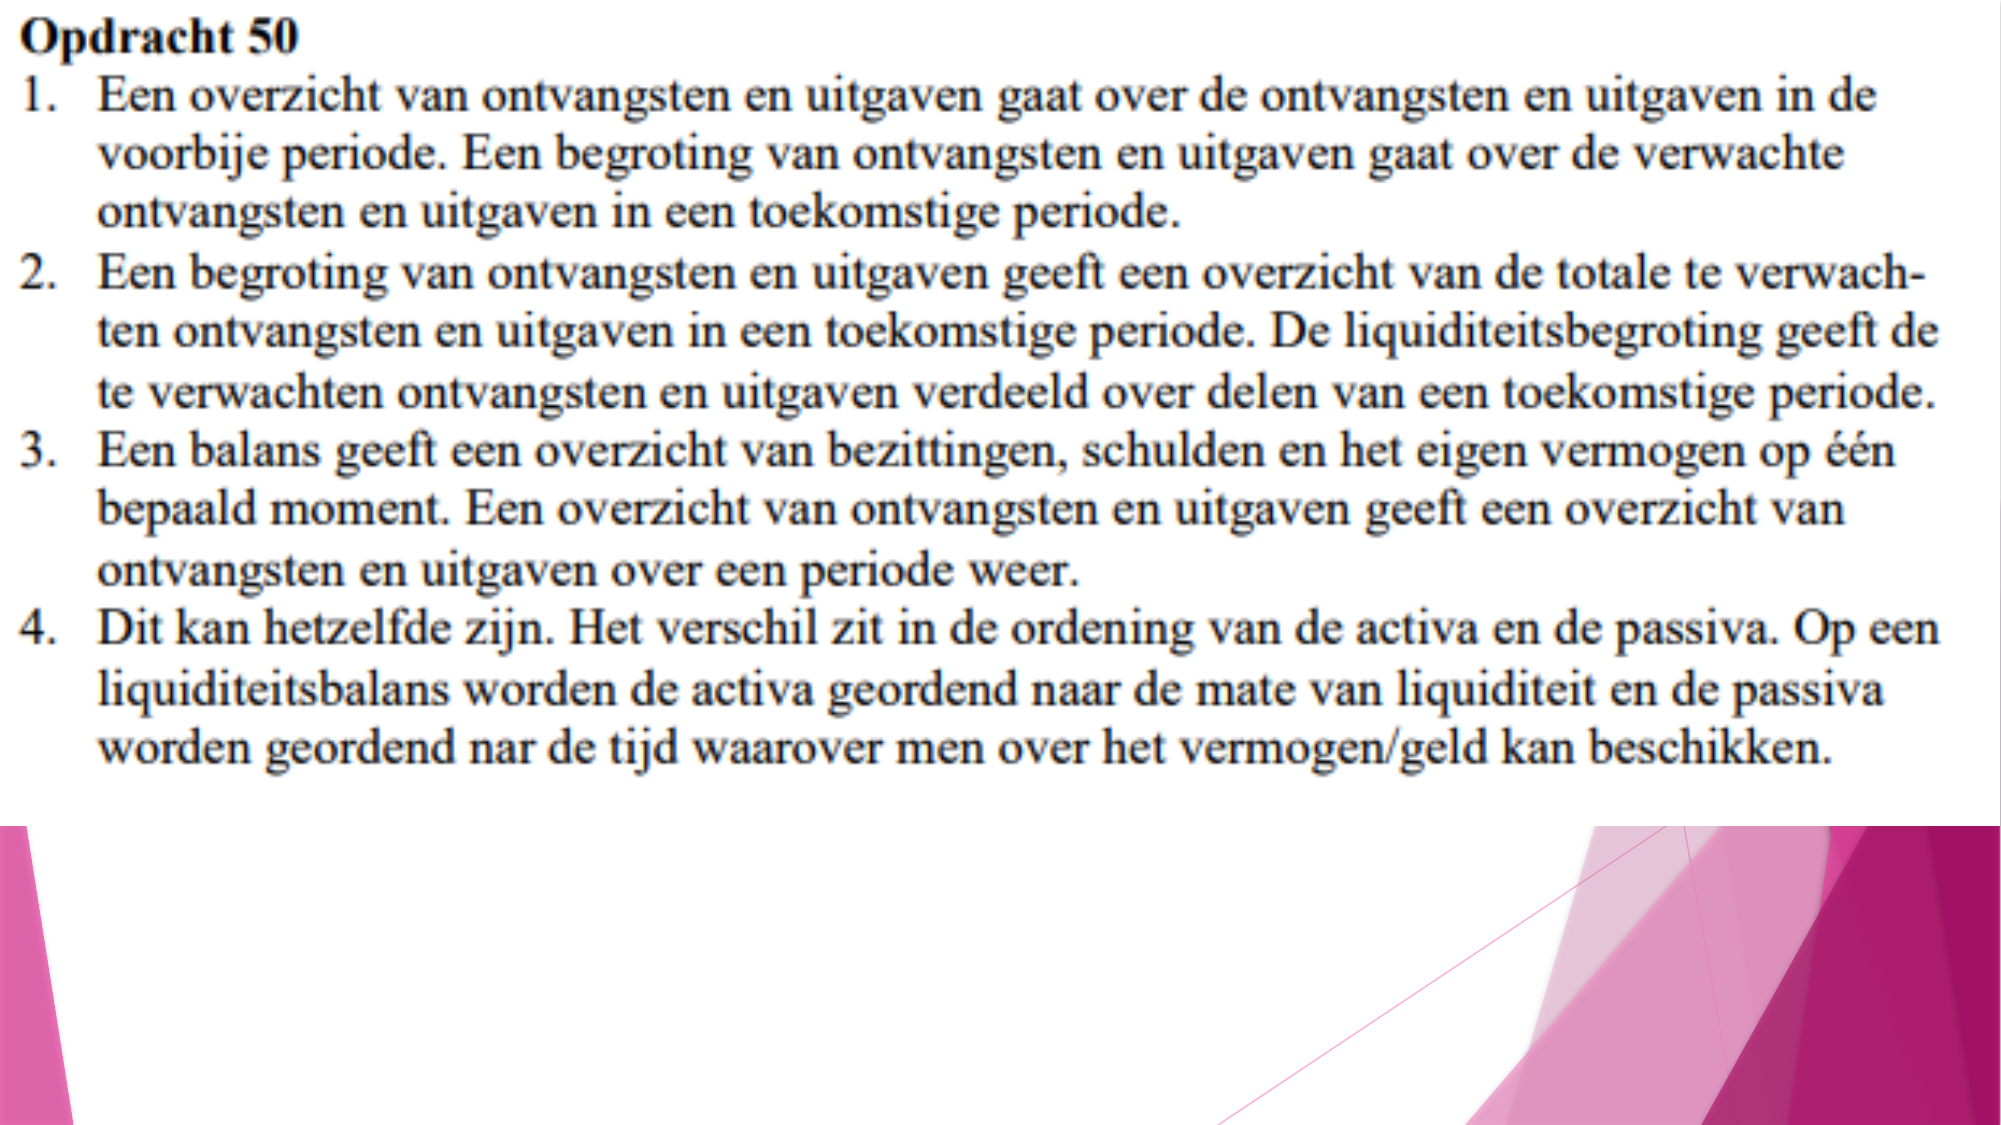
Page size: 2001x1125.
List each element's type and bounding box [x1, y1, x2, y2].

picture [0, 0, 2000, 827]
